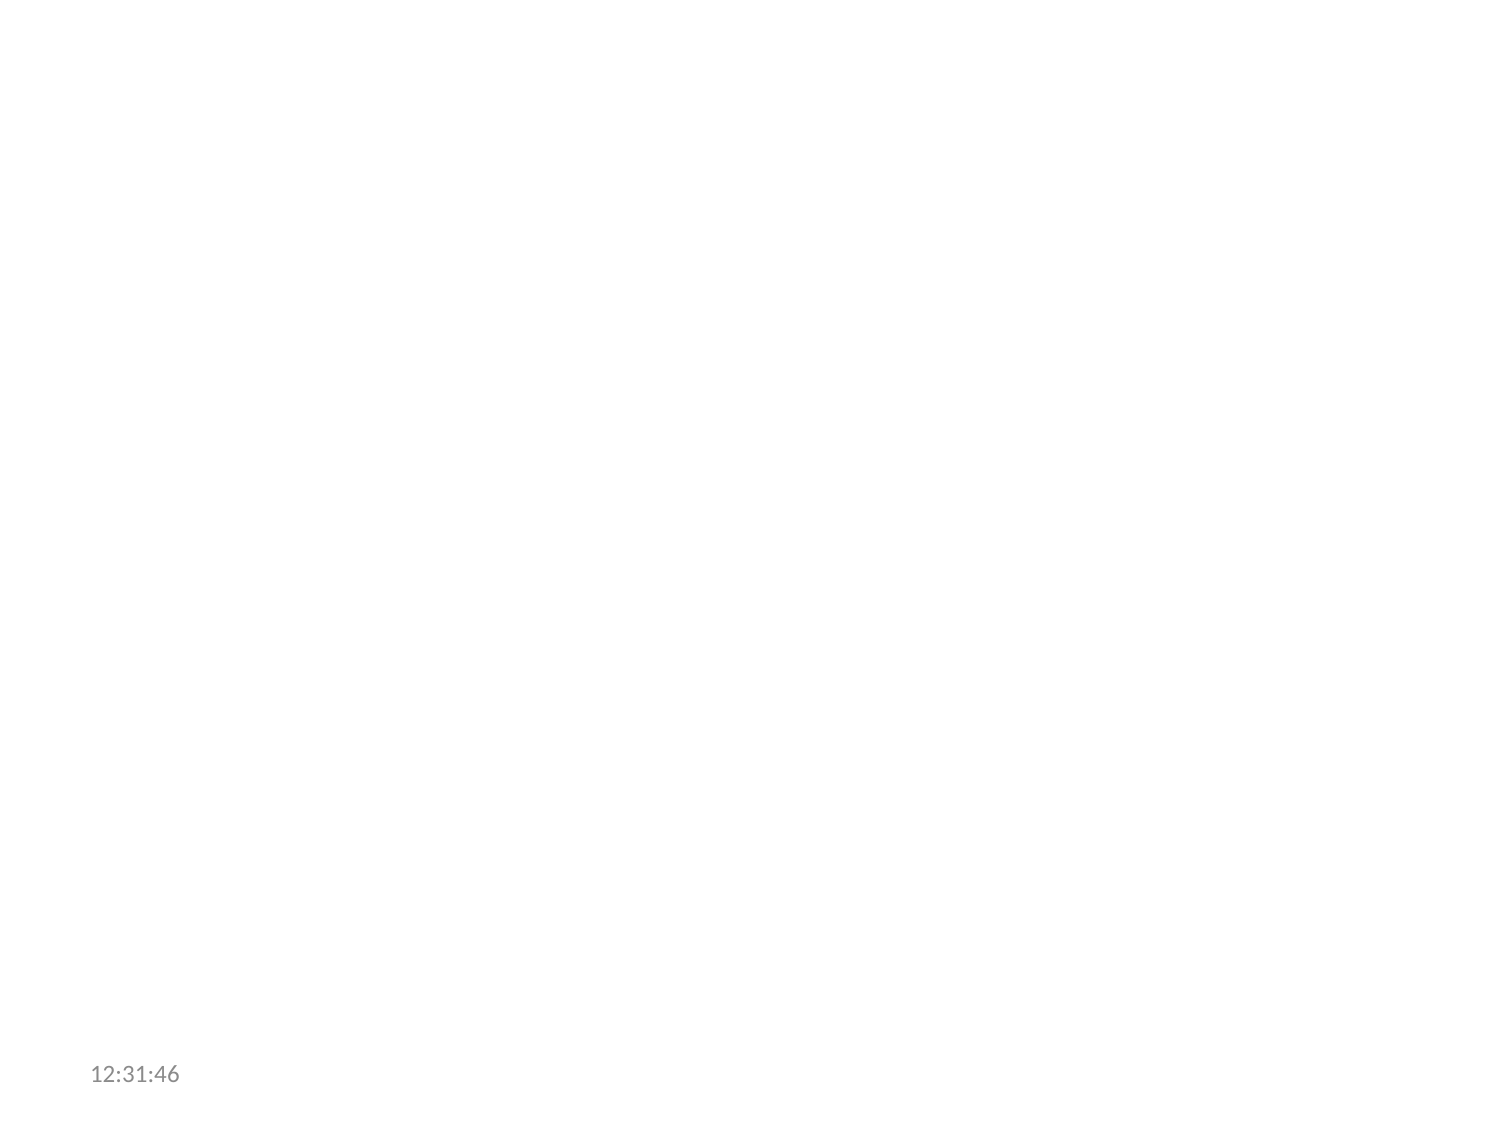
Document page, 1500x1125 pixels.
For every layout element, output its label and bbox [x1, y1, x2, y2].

slide_number [75, 1042, 425, 1103]
